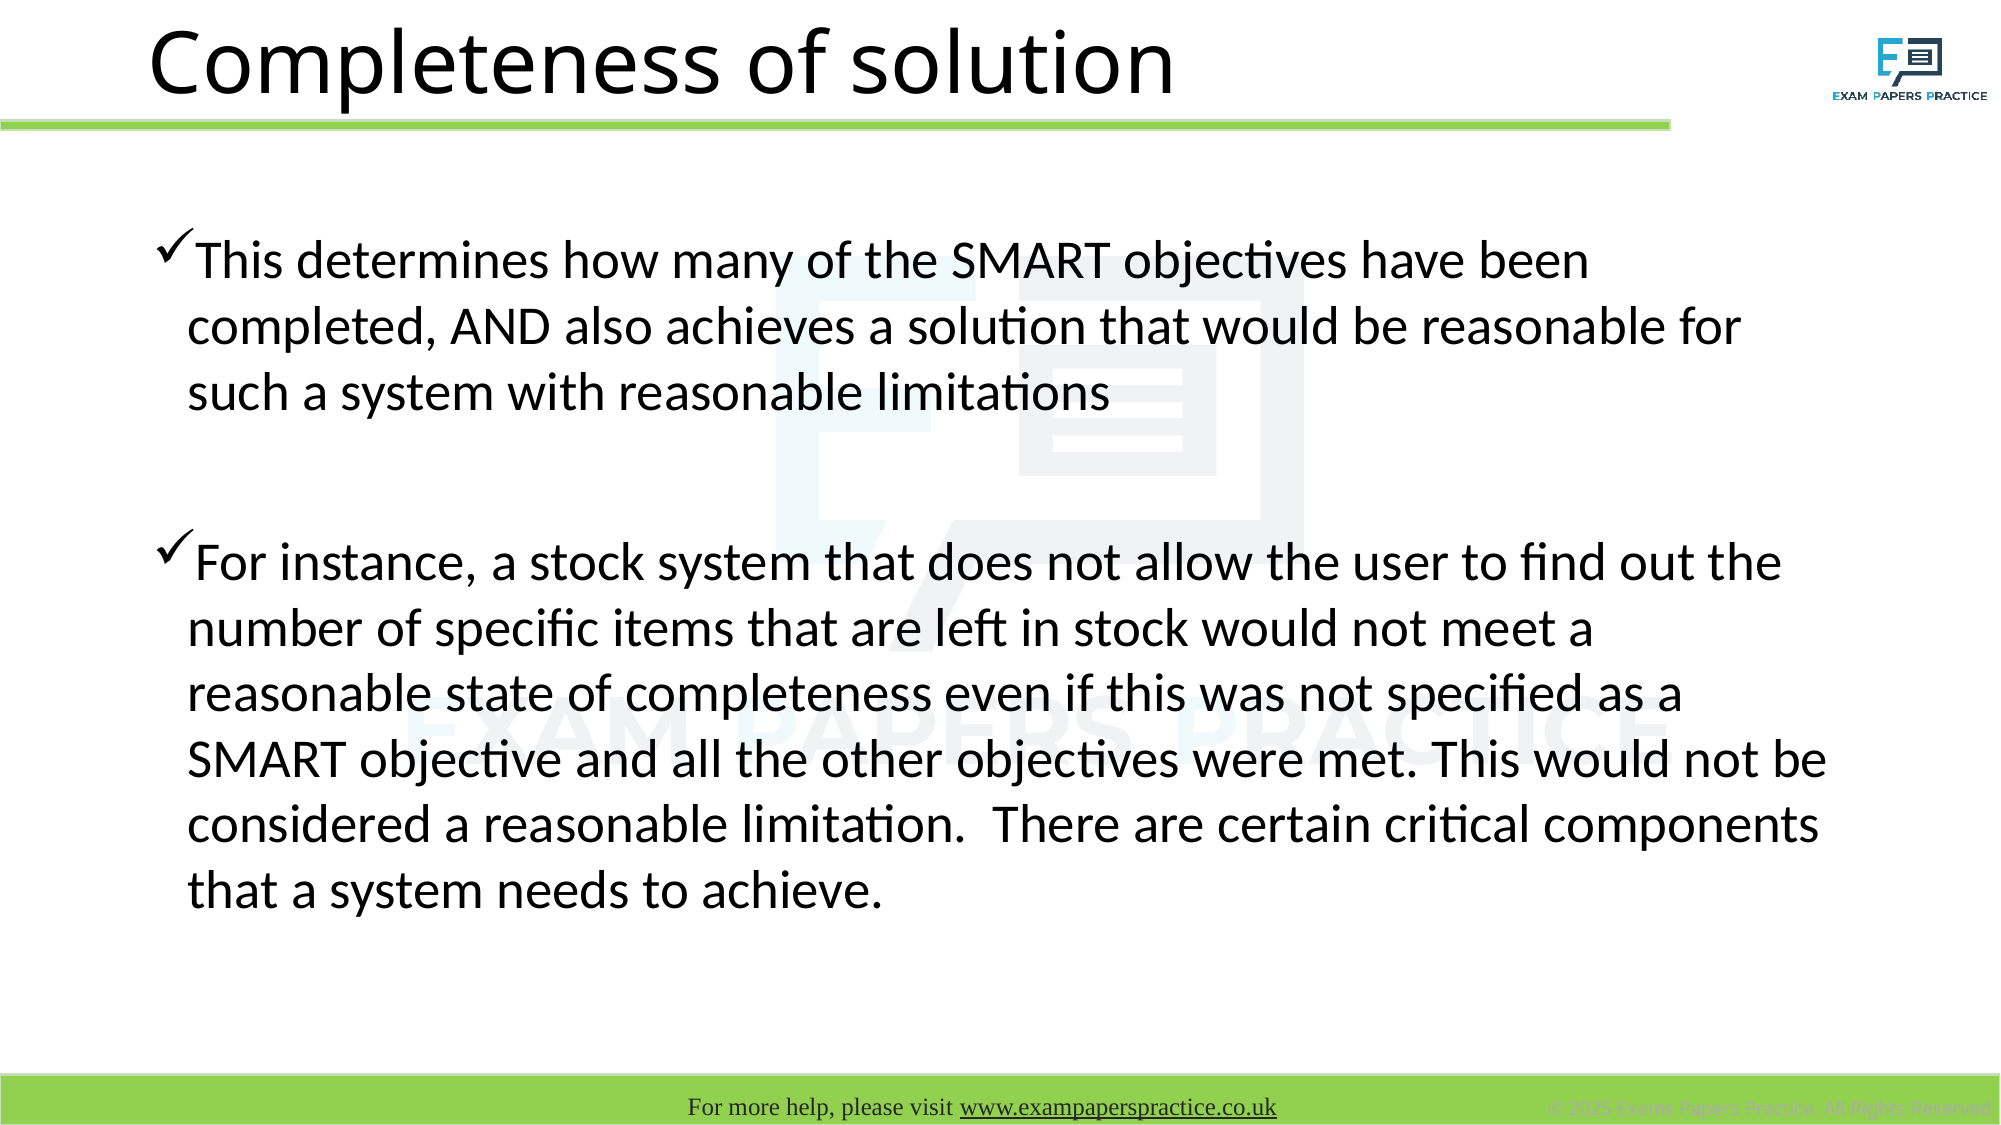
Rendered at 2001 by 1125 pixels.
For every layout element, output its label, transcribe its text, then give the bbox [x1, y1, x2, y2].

list This determines how many of the SMART objectives have been completed, AND also achieves a solution that would be reasonable for such a system with reasonable limitations For instance, a stock system that does not allow the user to find out the number of specific items that are left in stock would not meet a reasonable state of completeness even if this was not specified as a SMART objective and all the other objectives were met. This would not be considered a reasonable limitation. There are certain critical components that a system needs to achieve. [137, 216, 1863, 931]
title Completeness of solution [132, 11, 1858, 121]
